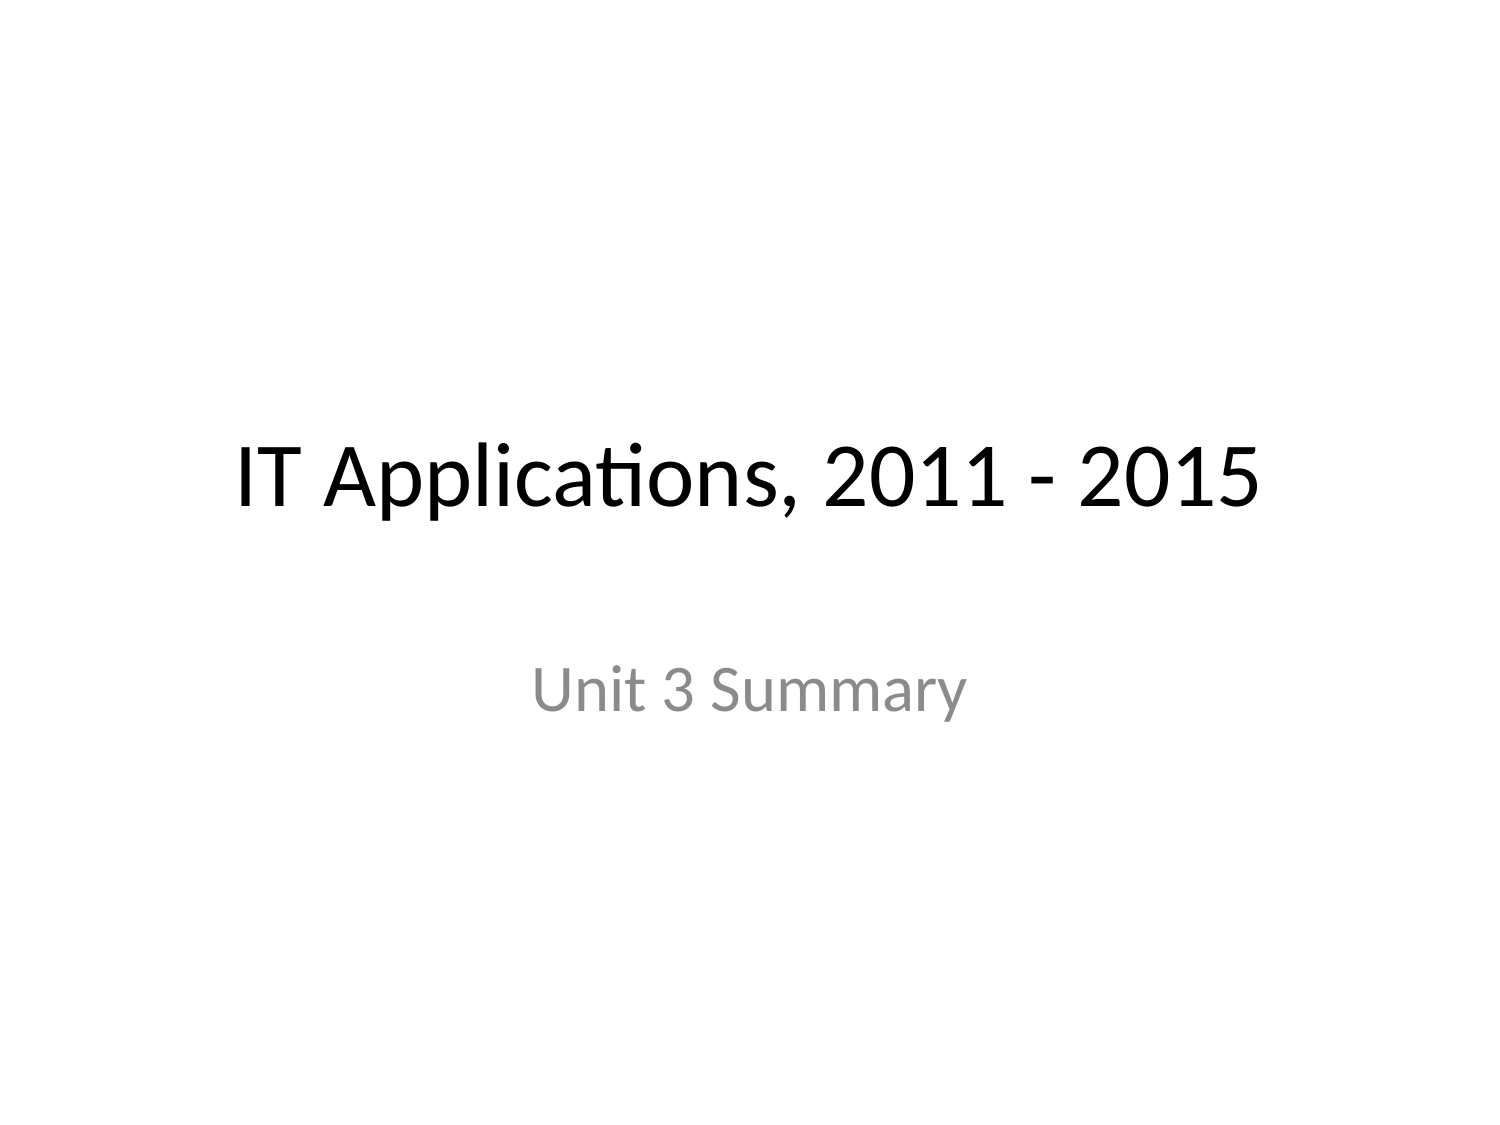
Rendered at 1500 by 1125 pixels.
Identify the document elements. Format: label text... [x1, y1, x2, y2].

title IT Applications, 2011 - 2015 [112, 349, 1388, 591]
subtitle Unit 3 Summary [224, 637, 1276, 926]
